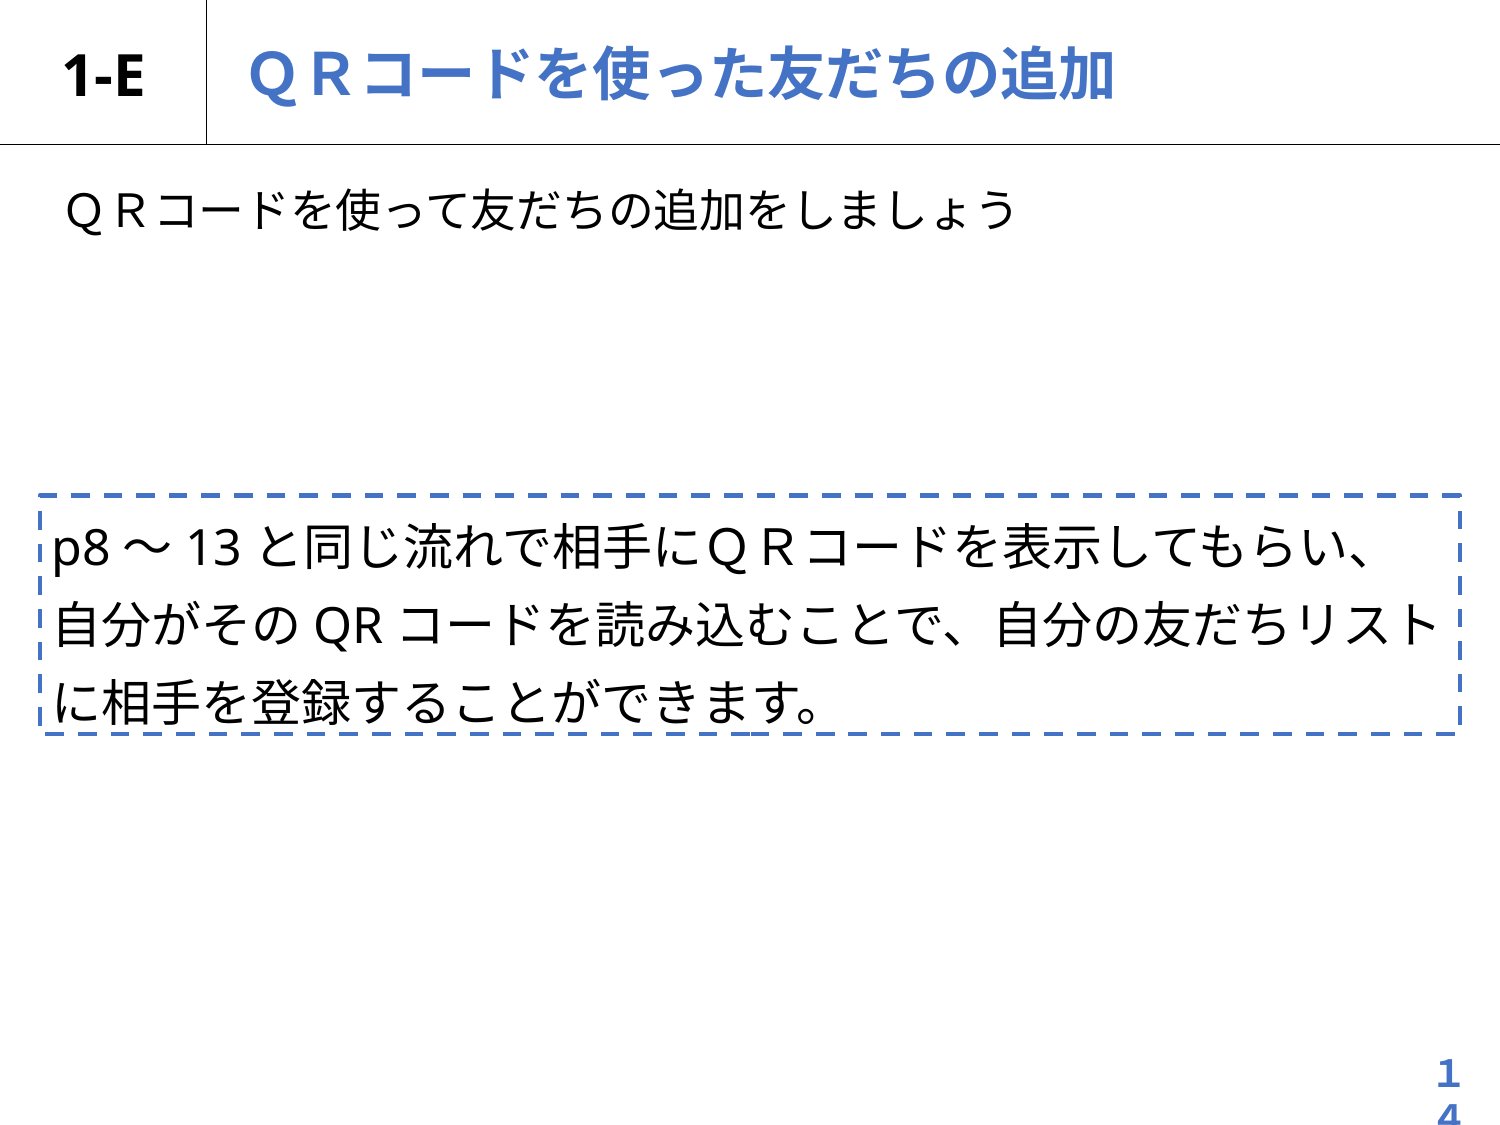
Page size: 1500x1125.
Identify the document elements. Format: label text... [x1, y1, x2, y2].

title 1-E [0, 0, 207, 147]
text_box １４ [1402, 1065, 1497, 1125]
text_box p8～13と同じ流れで相手にＱＲコードを表示してもらい、自分がそのQRコードを読み込むことで、自分の友だちリストに相手を登録することができます。 [39, 495, 1461, 735]
text_box ＱＲコードを使って友だちの追加をしましょう [46, 180, 1422, 274]
text_box ＱＲコードを使った友だちの追加 [228, 36, 1472, 116]
